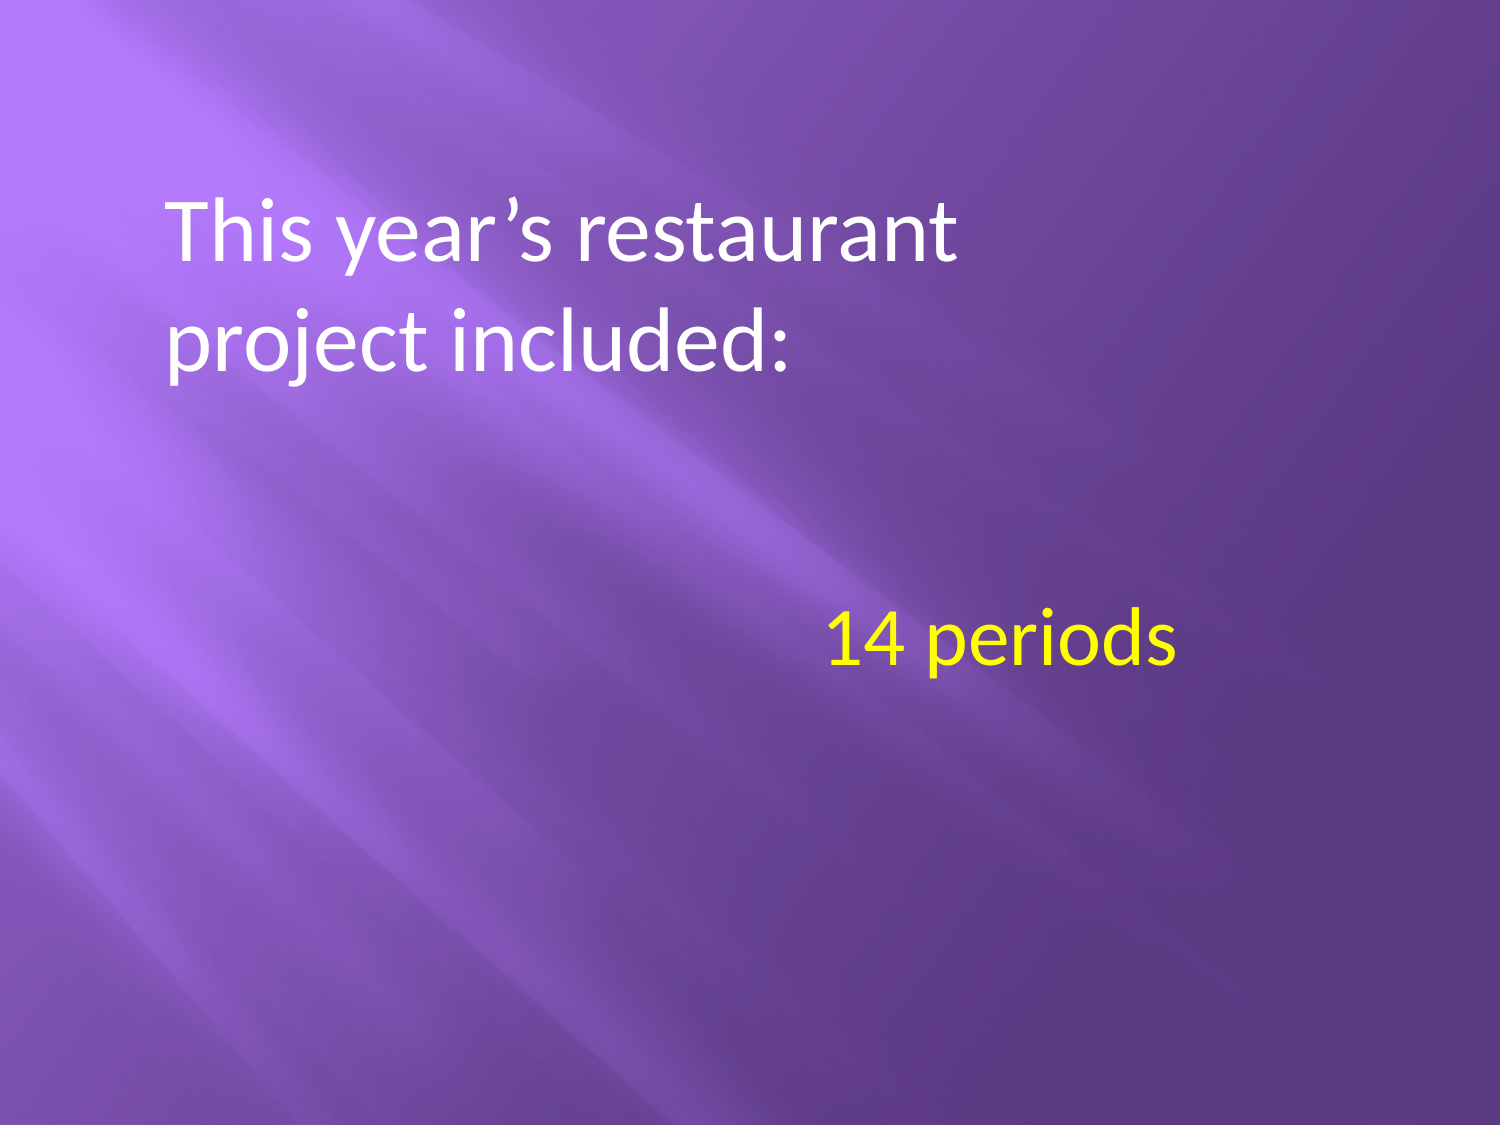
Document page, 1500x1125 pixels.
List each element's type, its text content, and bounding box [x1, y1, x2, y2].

text_box 14 periods [549, 575, 1325, 690]
text_box This year’s restaurant project included: [150, 162, 1225, 398]
